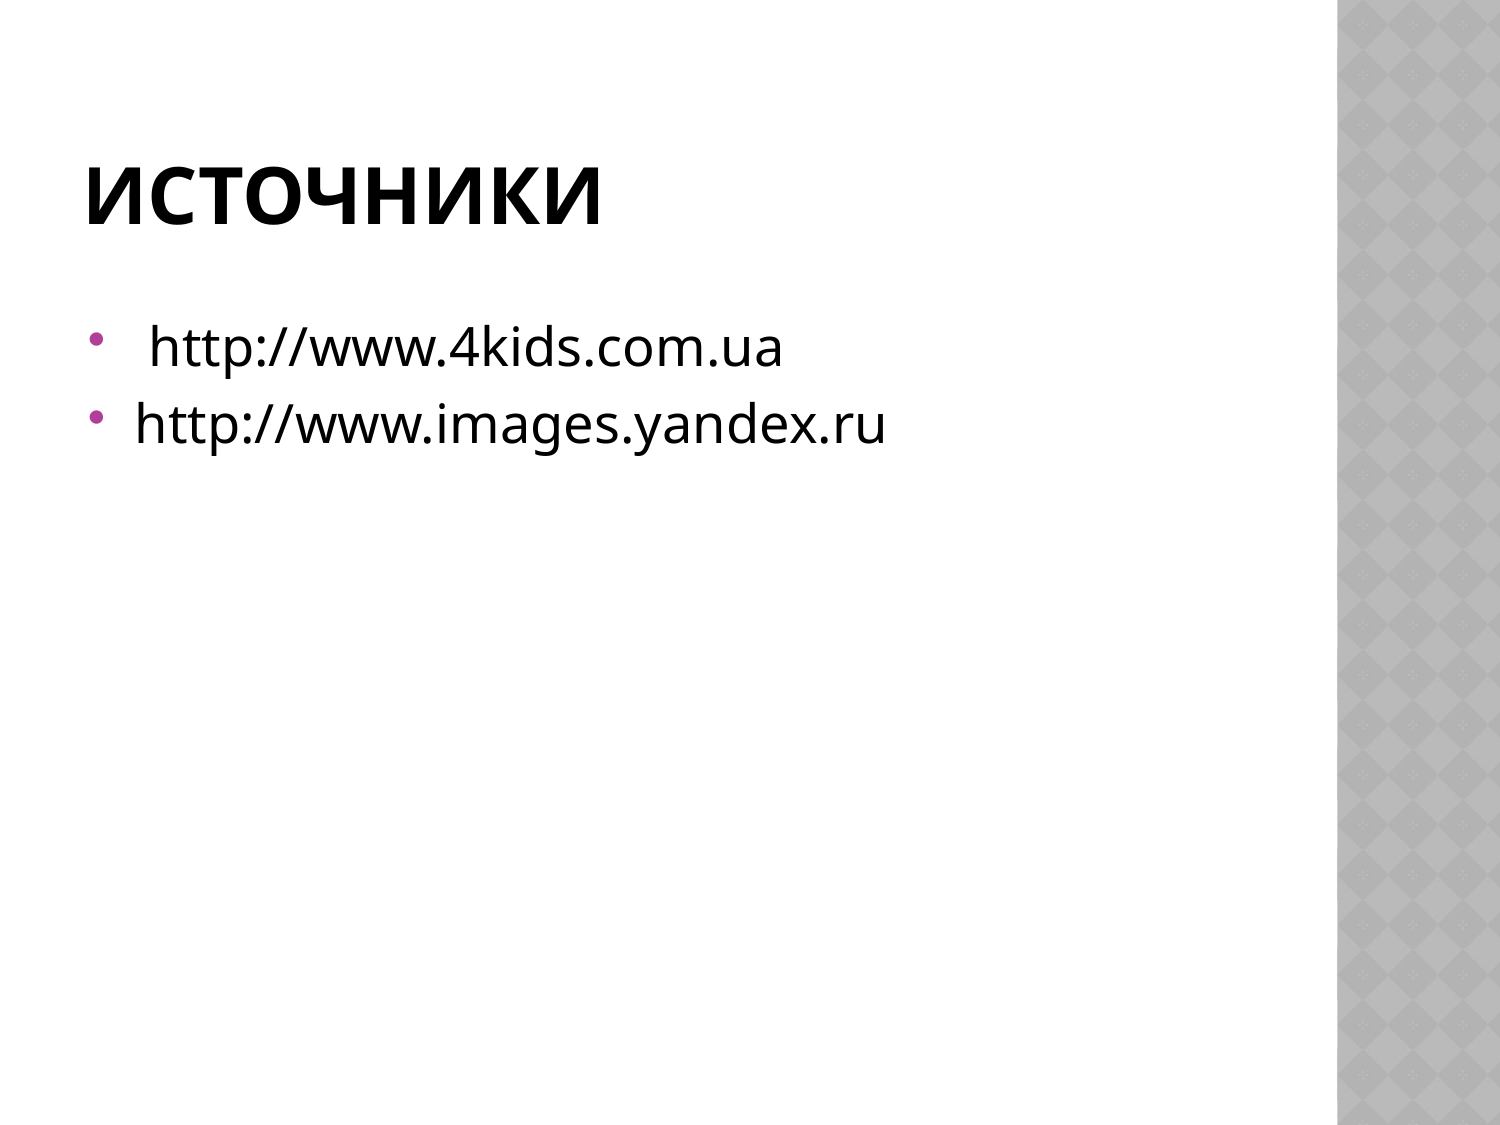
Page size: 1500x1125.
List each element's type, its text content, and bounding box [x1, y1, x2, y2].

title источники [75, 52, 1263, 240]
list http://www.4kids.com.ua http://www.images.yandex.ru [75, 304, 1263, 1059]
